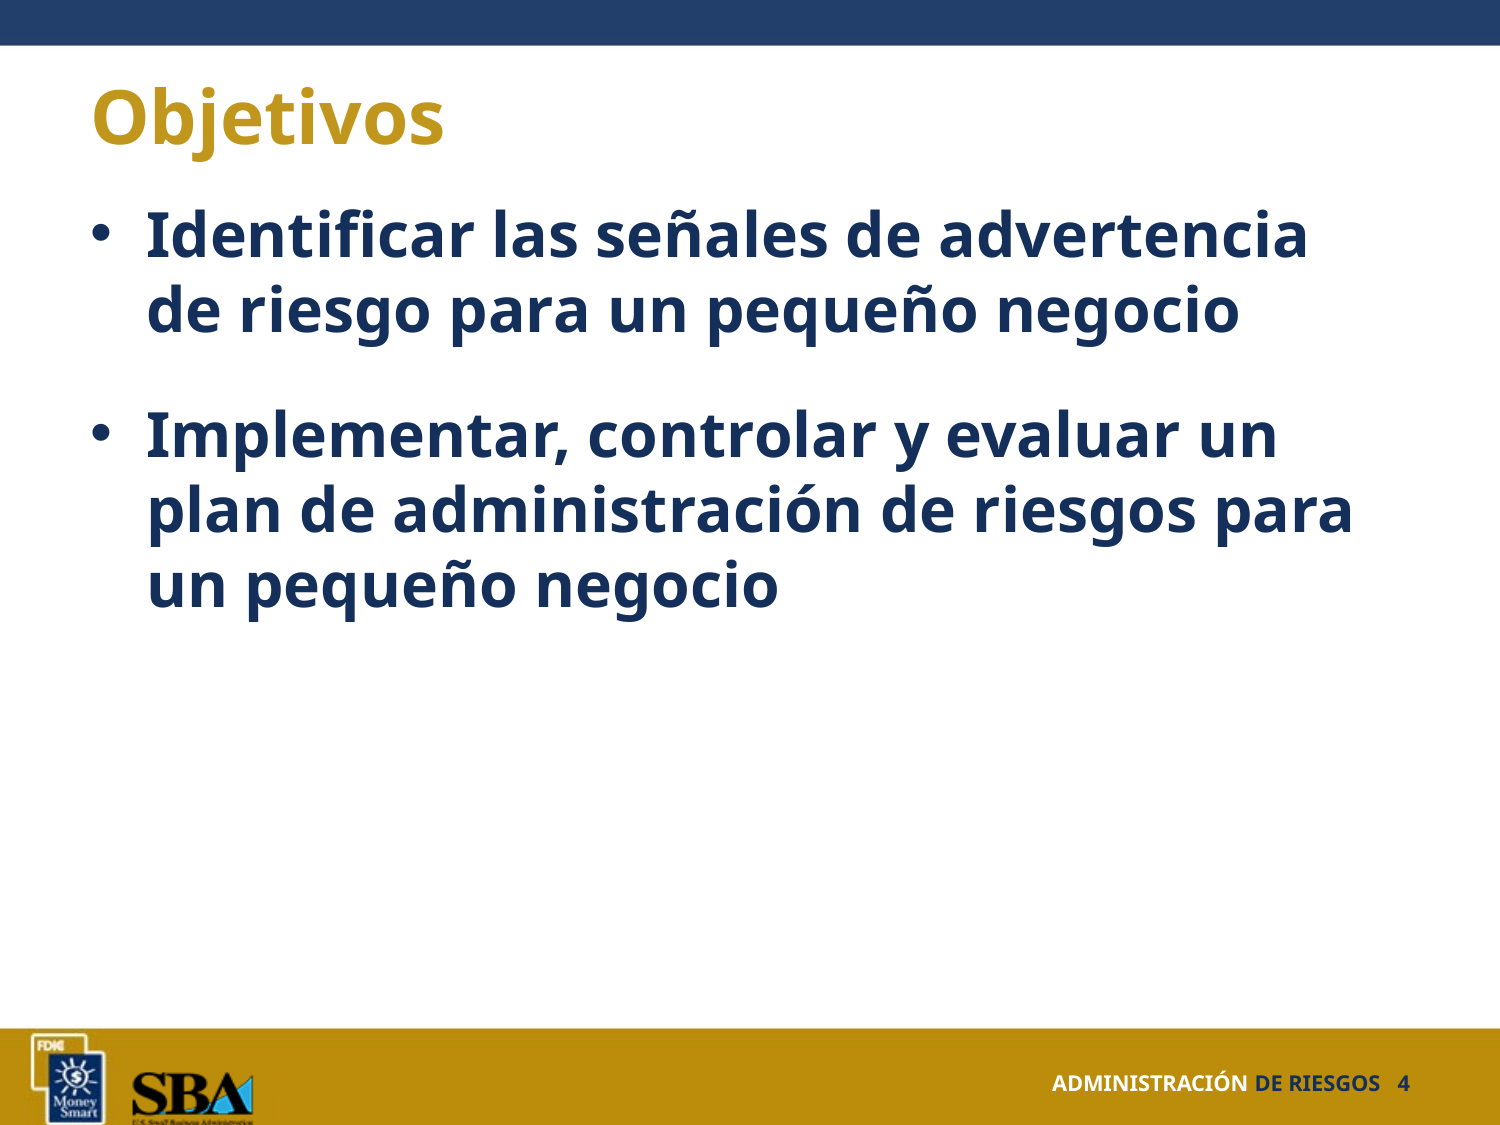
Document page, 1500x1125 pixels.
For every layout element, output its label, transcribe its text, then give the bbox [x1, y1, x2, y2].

picture [0, 0, 1500, 1125]
list Identificar las señales de advertencia de riesgo para un pequeño negocio Implementar, controlar y evaluar un plan de administración de riesgos para un pequeño negocio [74, 187, 1426, 888]
title Objetivos [74, 62, 1426, 163]
